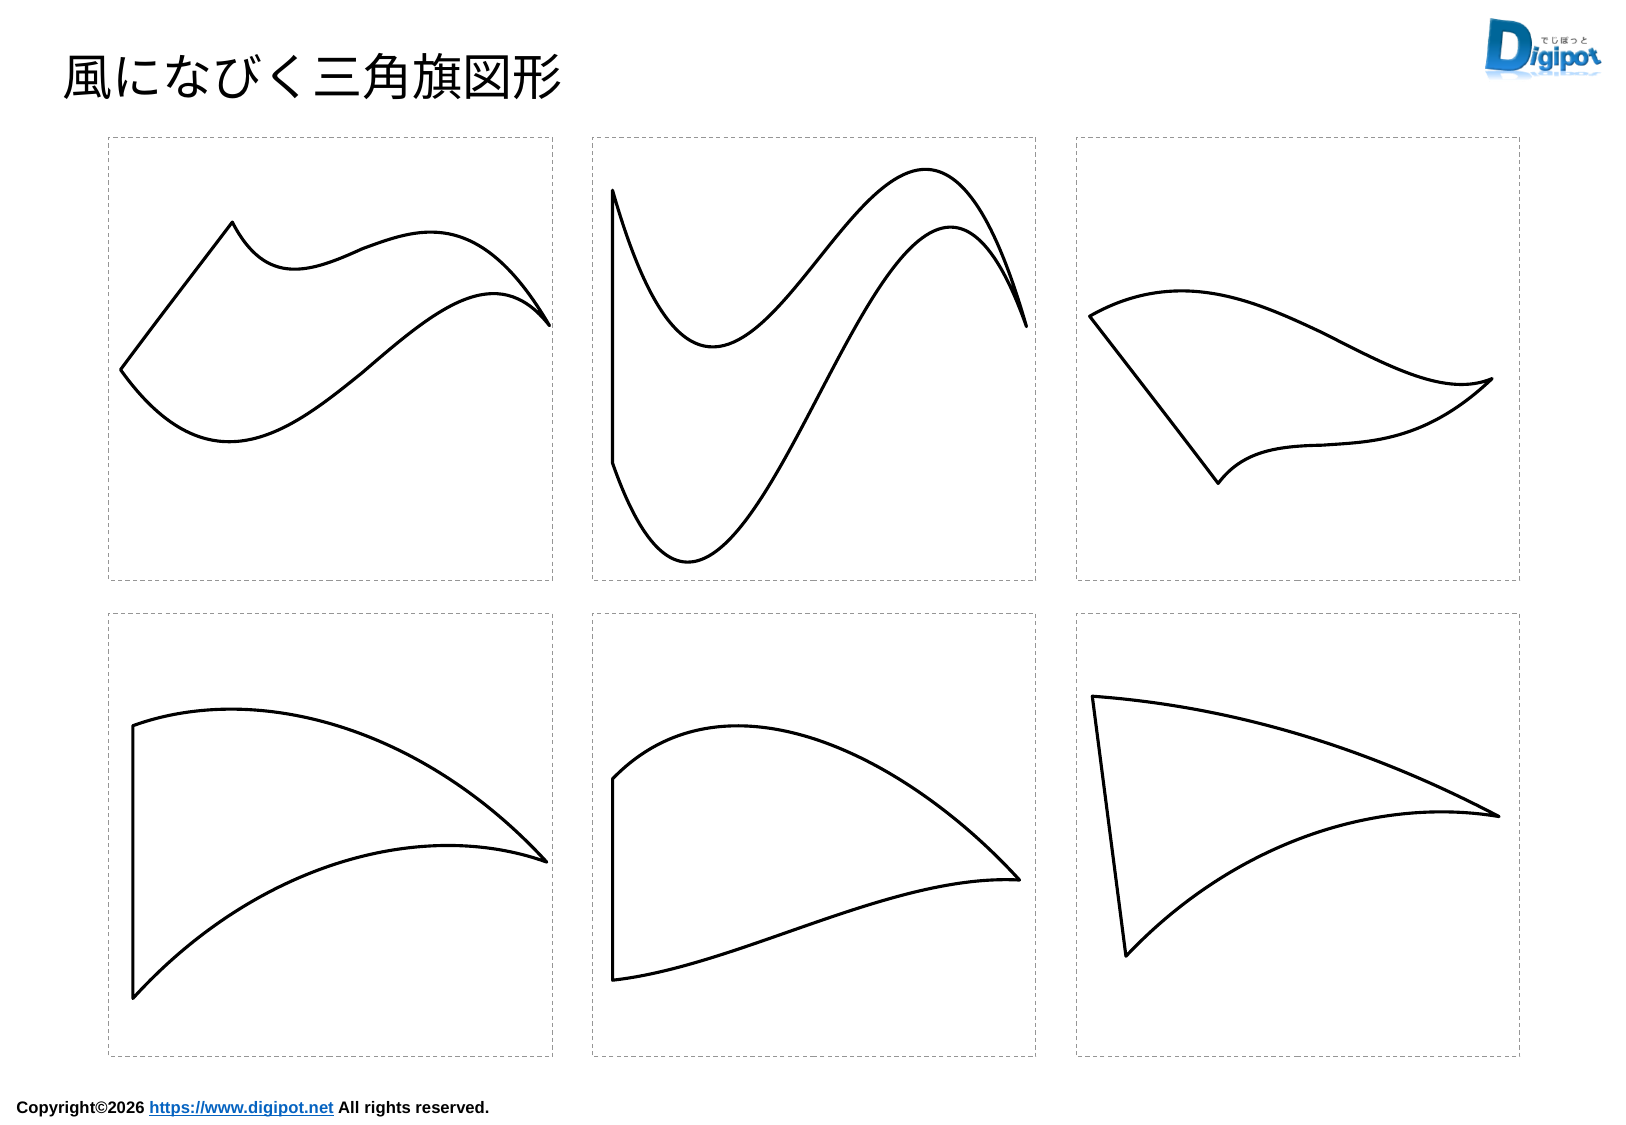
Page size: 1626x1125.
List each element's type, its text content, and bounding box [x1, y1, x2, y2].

picture [1485, 18, 1602, 82]
text_box [612, 169, 1027, 563]
text_box [1092, 696, 1500, 957]
text_box [120, 222, 550, 442]
text_box [1089, 290, 1493, 484]
text_box 風になびく三角旗図形 [47, 38, 578, 113]
text_box [132, 709, 547, 999]
text_box [612, 725, 1020, 981]
